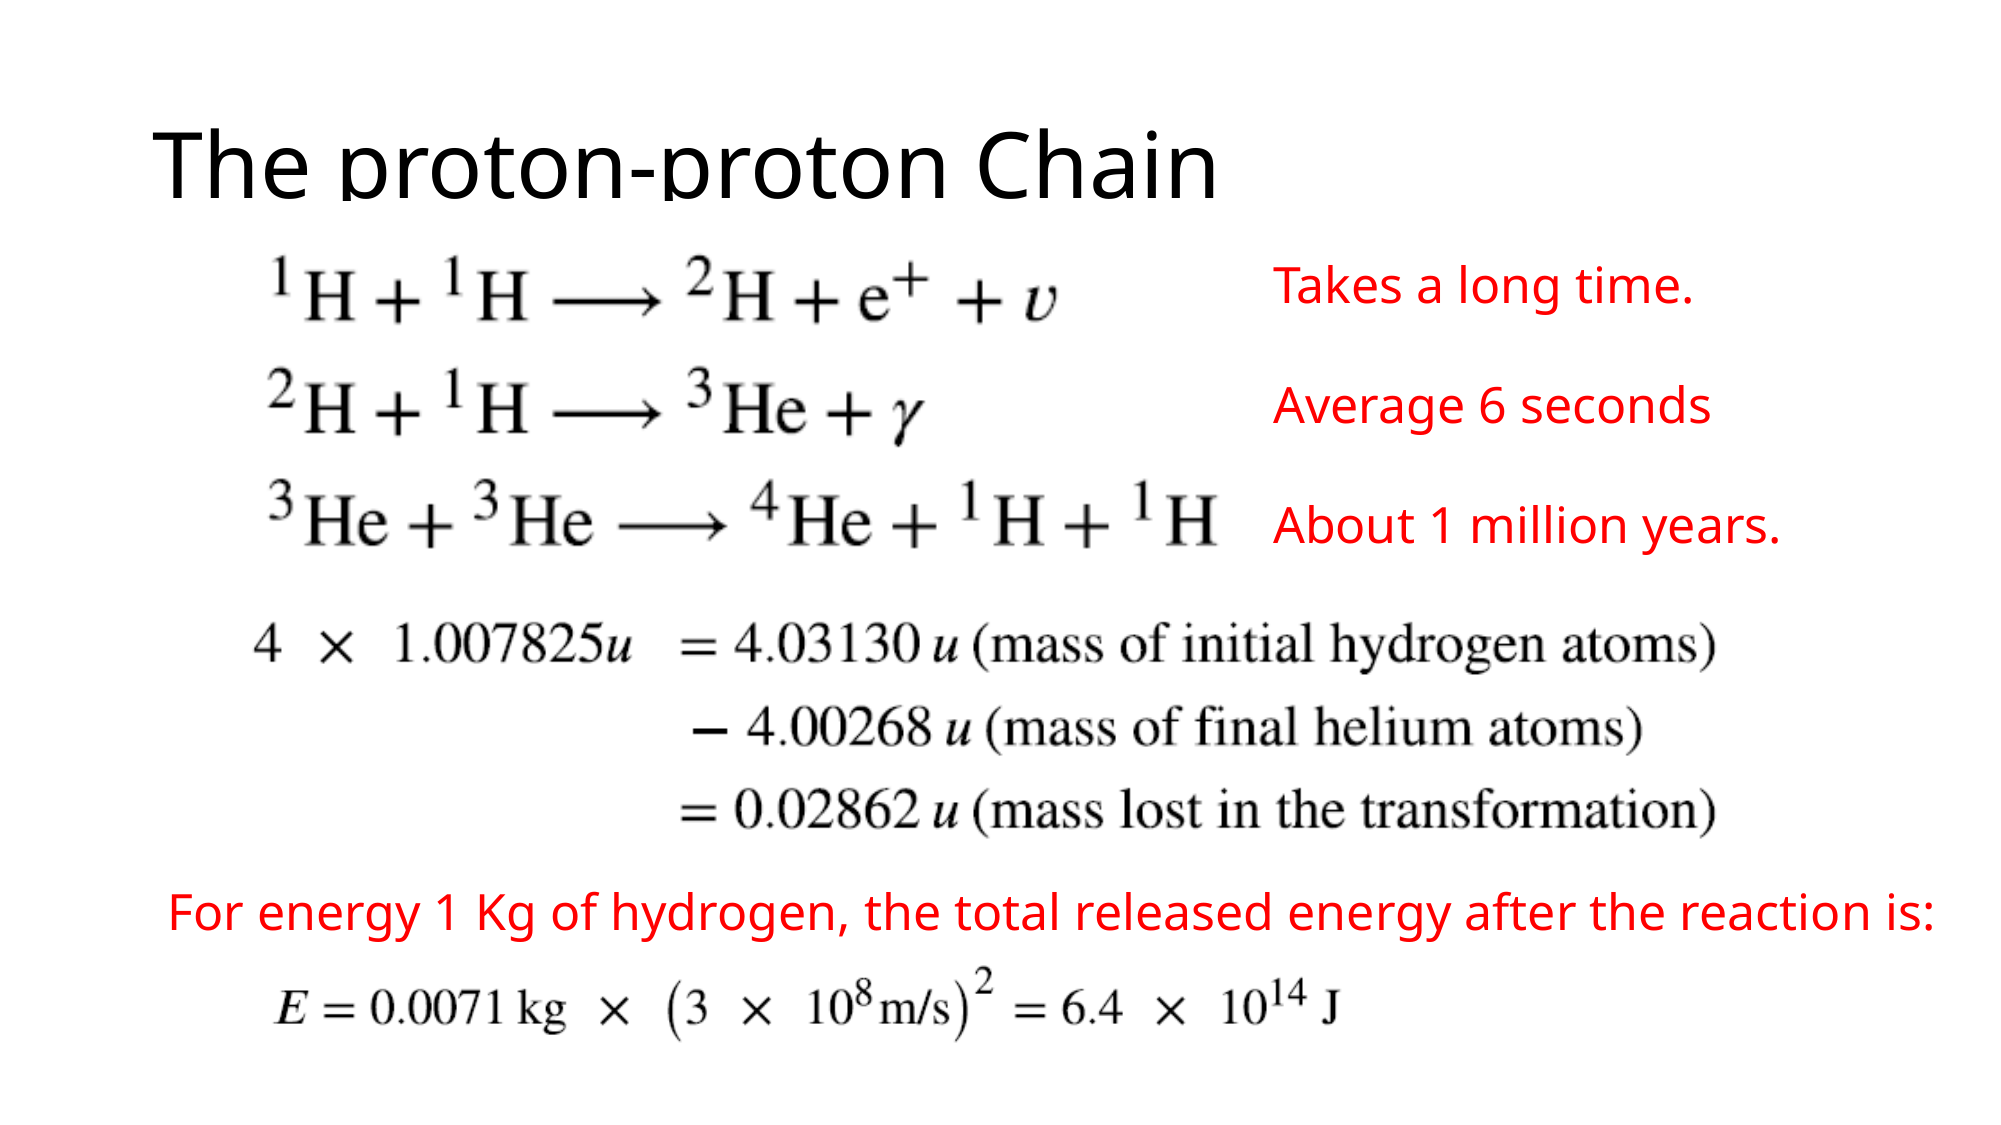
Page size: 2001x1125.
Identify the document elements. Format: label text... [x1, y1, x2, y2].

text_box Takes a long time. Average 6 seconds About 1 million years. [1324, 246, 1863, 562]
text_box For energy 1 Kg of hydrogen, the total released energy after the reaction is: [152, 873, 1952, 949]
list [212, 200, 1324, 597]
title The proton-proton Chain [137, 59, 1863, 278]
picture [212, 942, 1396, 1069]
picture [234, 599, 1766, 849]
